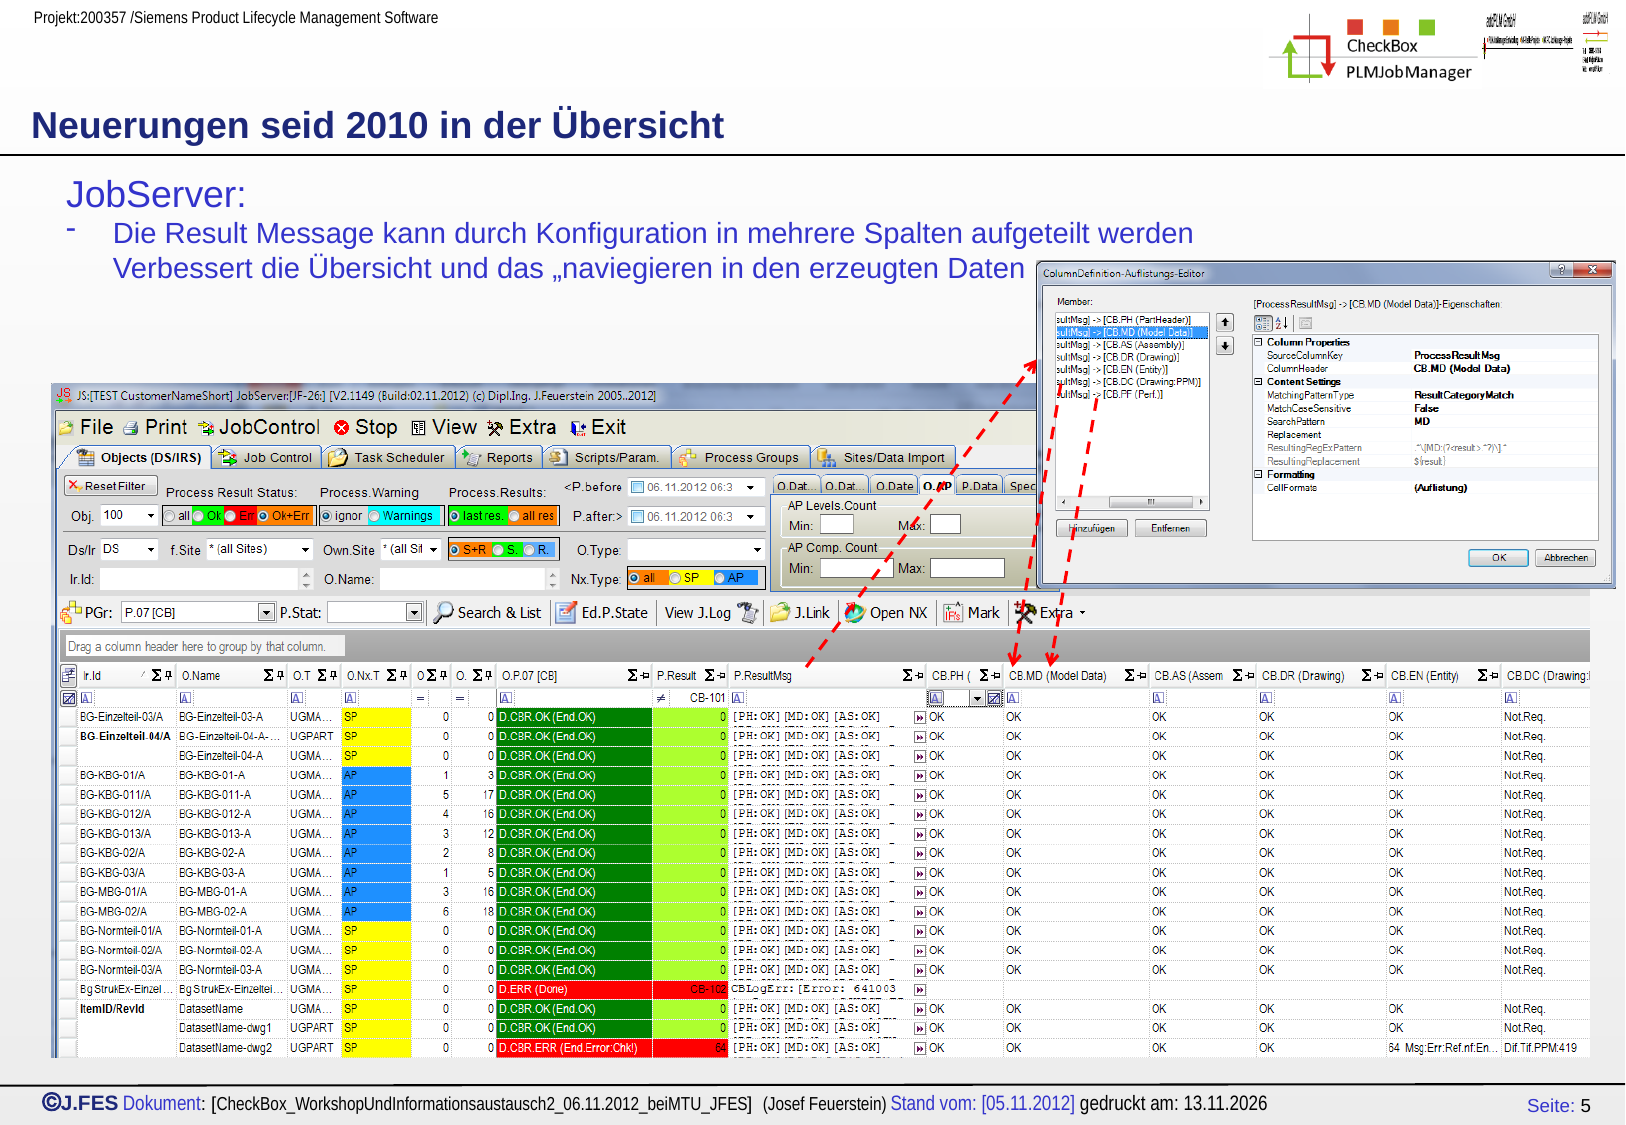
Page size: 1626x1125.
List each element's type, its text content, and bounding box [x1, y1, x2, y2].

text_box JobServer: Die Result Message kann durch Konfiguration in mehrere Spalten aufgeteilt werden Verbessert die Übersicht und das „naviegieren in den erzeugten Daten [51, 162, 1530, 292]
picture [50, 260, 1616, 1058]
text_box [1042, 383, 1062, 668]
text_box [1049, 398, 1098, 668]
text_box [806, 359, 1037, 668]
picture [1263, 10, 1482, 73]
title Neuerungen seid 2010 in der Übersicht [30, 73, 1600, 148]
